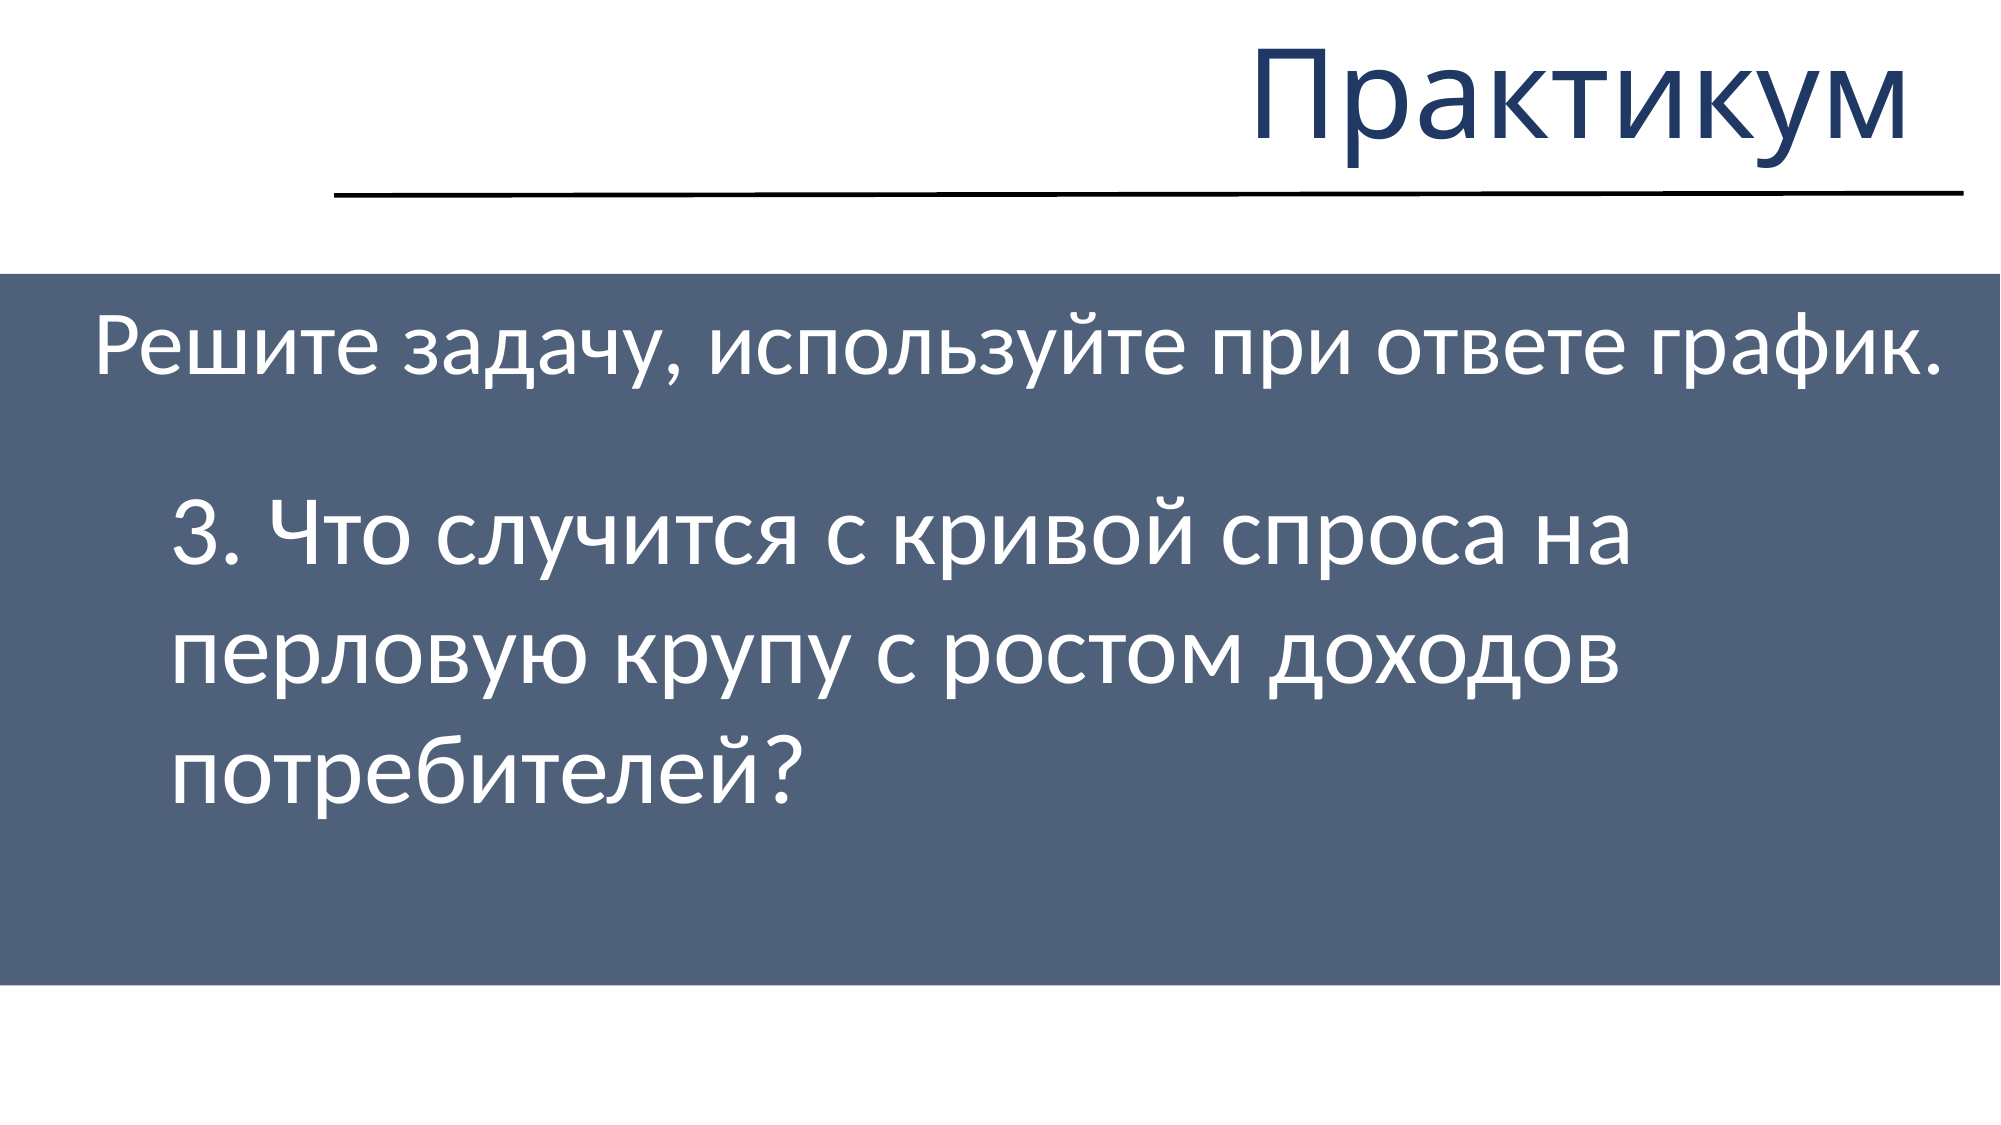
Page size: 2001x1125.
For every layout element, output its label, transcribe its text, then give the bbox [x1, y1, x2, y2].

text_box Решите задачу, используйте при ответе график. [78, 275, 1966, 401]
text_box Практикум [802, 0, 1930, 192]
text_box 3. Что случится с кривой спроса на перловую крупу с ростом доходов потребителей? [154, 456, 1930, 952]
text_box [0, 273, 2000, 986]
